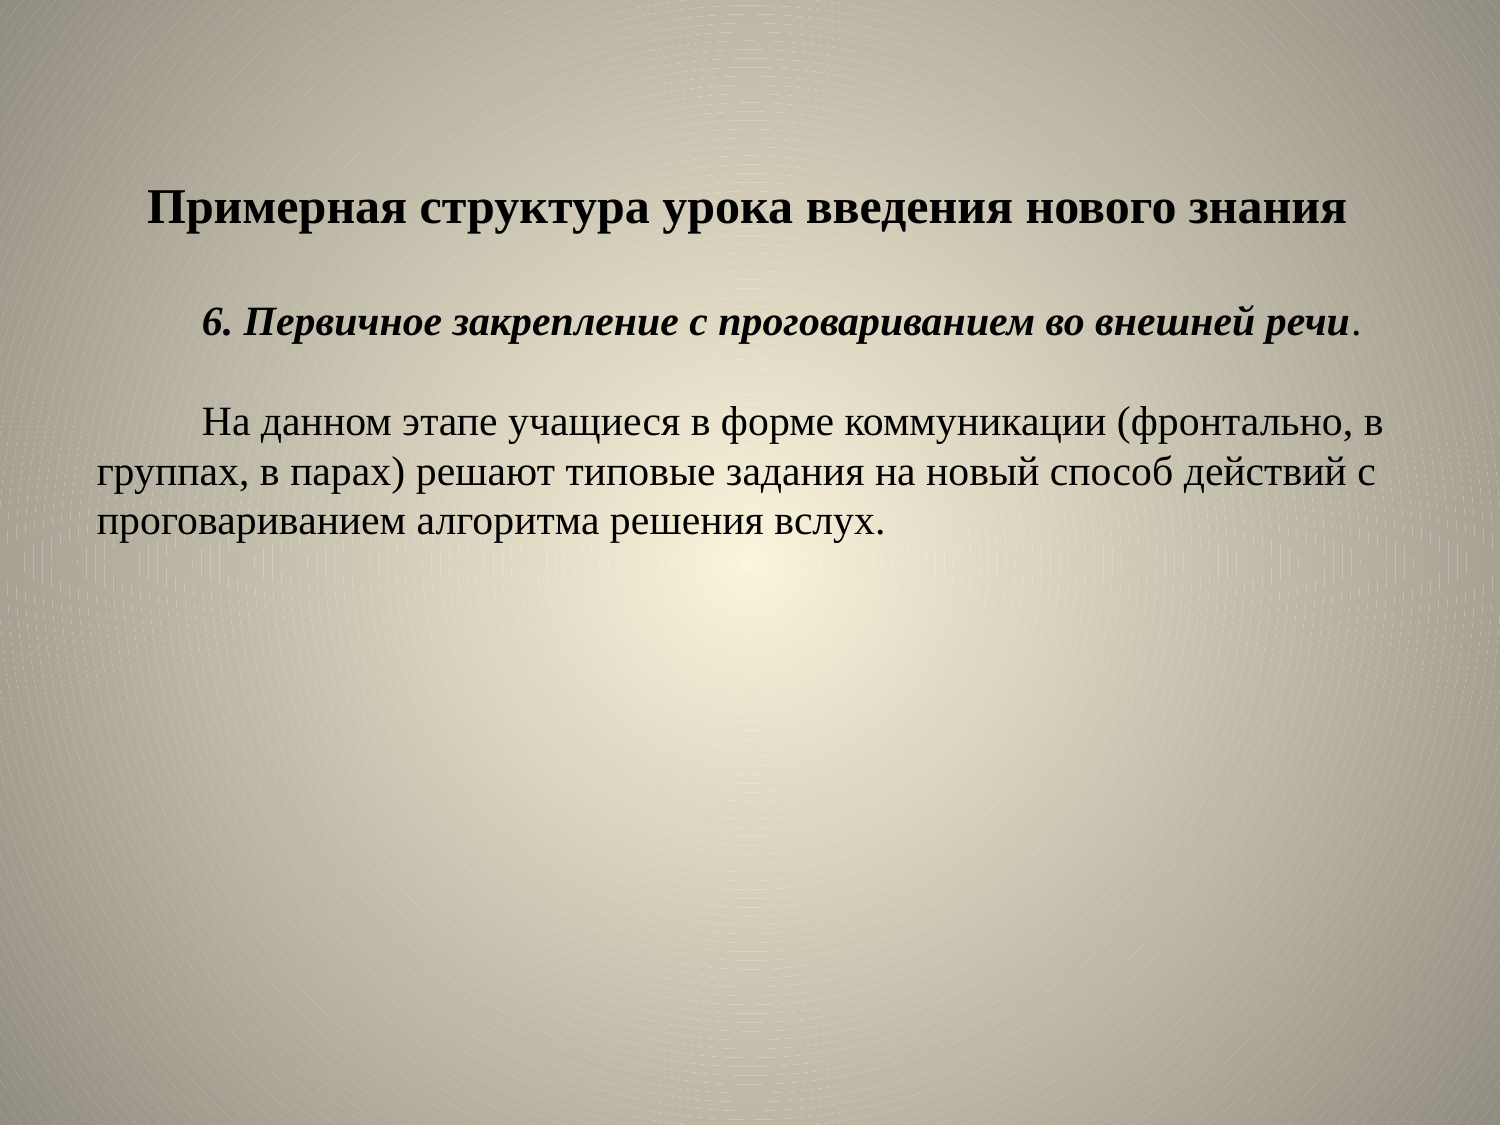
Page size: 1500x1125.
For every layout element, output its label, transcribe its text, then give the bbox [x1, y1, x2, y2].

text_box Примерная структура урока введения нового знания 6. Первичное закрепление с проговариванием во внешней речи. На данном этапе учащиеся в форме коммуникации (фронтально, в группах, в парах) решают типовые задания на новый способ действий с проговариванием алгоритма решения вслух. [81, 165, 1430, 551]
